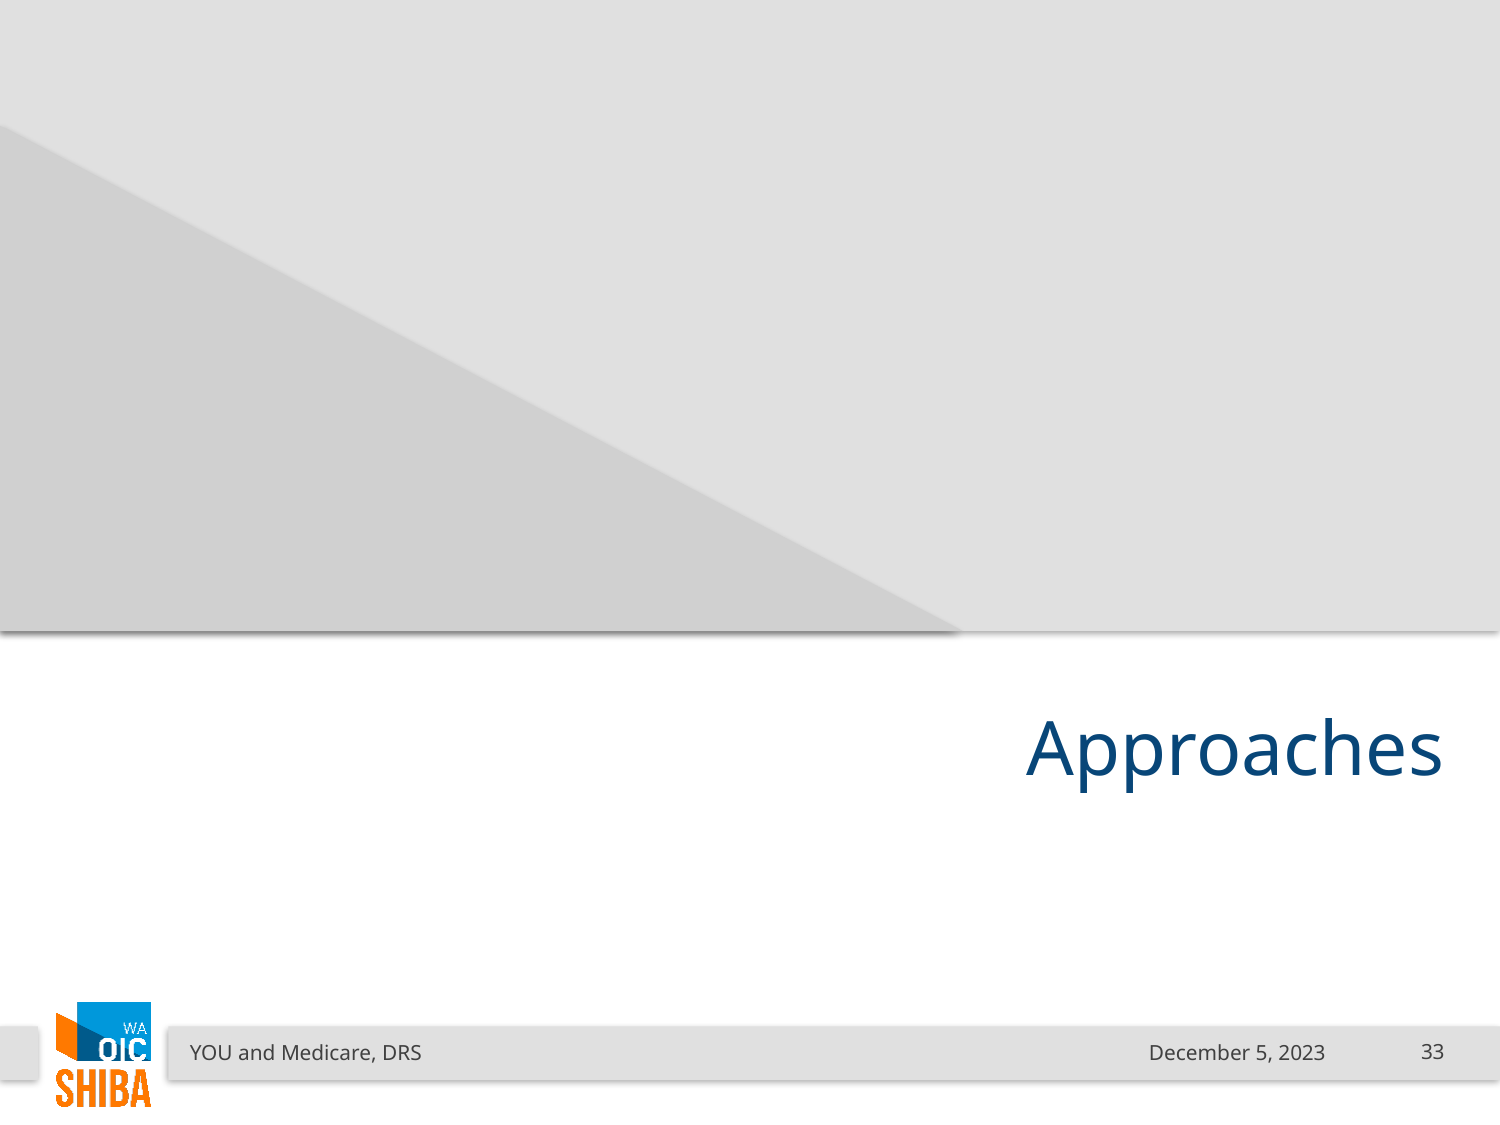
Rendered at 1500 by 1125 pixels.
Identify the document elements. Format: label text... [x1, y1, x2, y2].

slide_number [975, 1035, 1326, 1069]
title Approaches [55, 700, 1445, 808]
footer YOU and Medicare, DRS [190, 1035, 785, 1069]
picture [56, 1002, 151, 1107]
slide_number 33 [1339, 1035, 1445, 1069]
